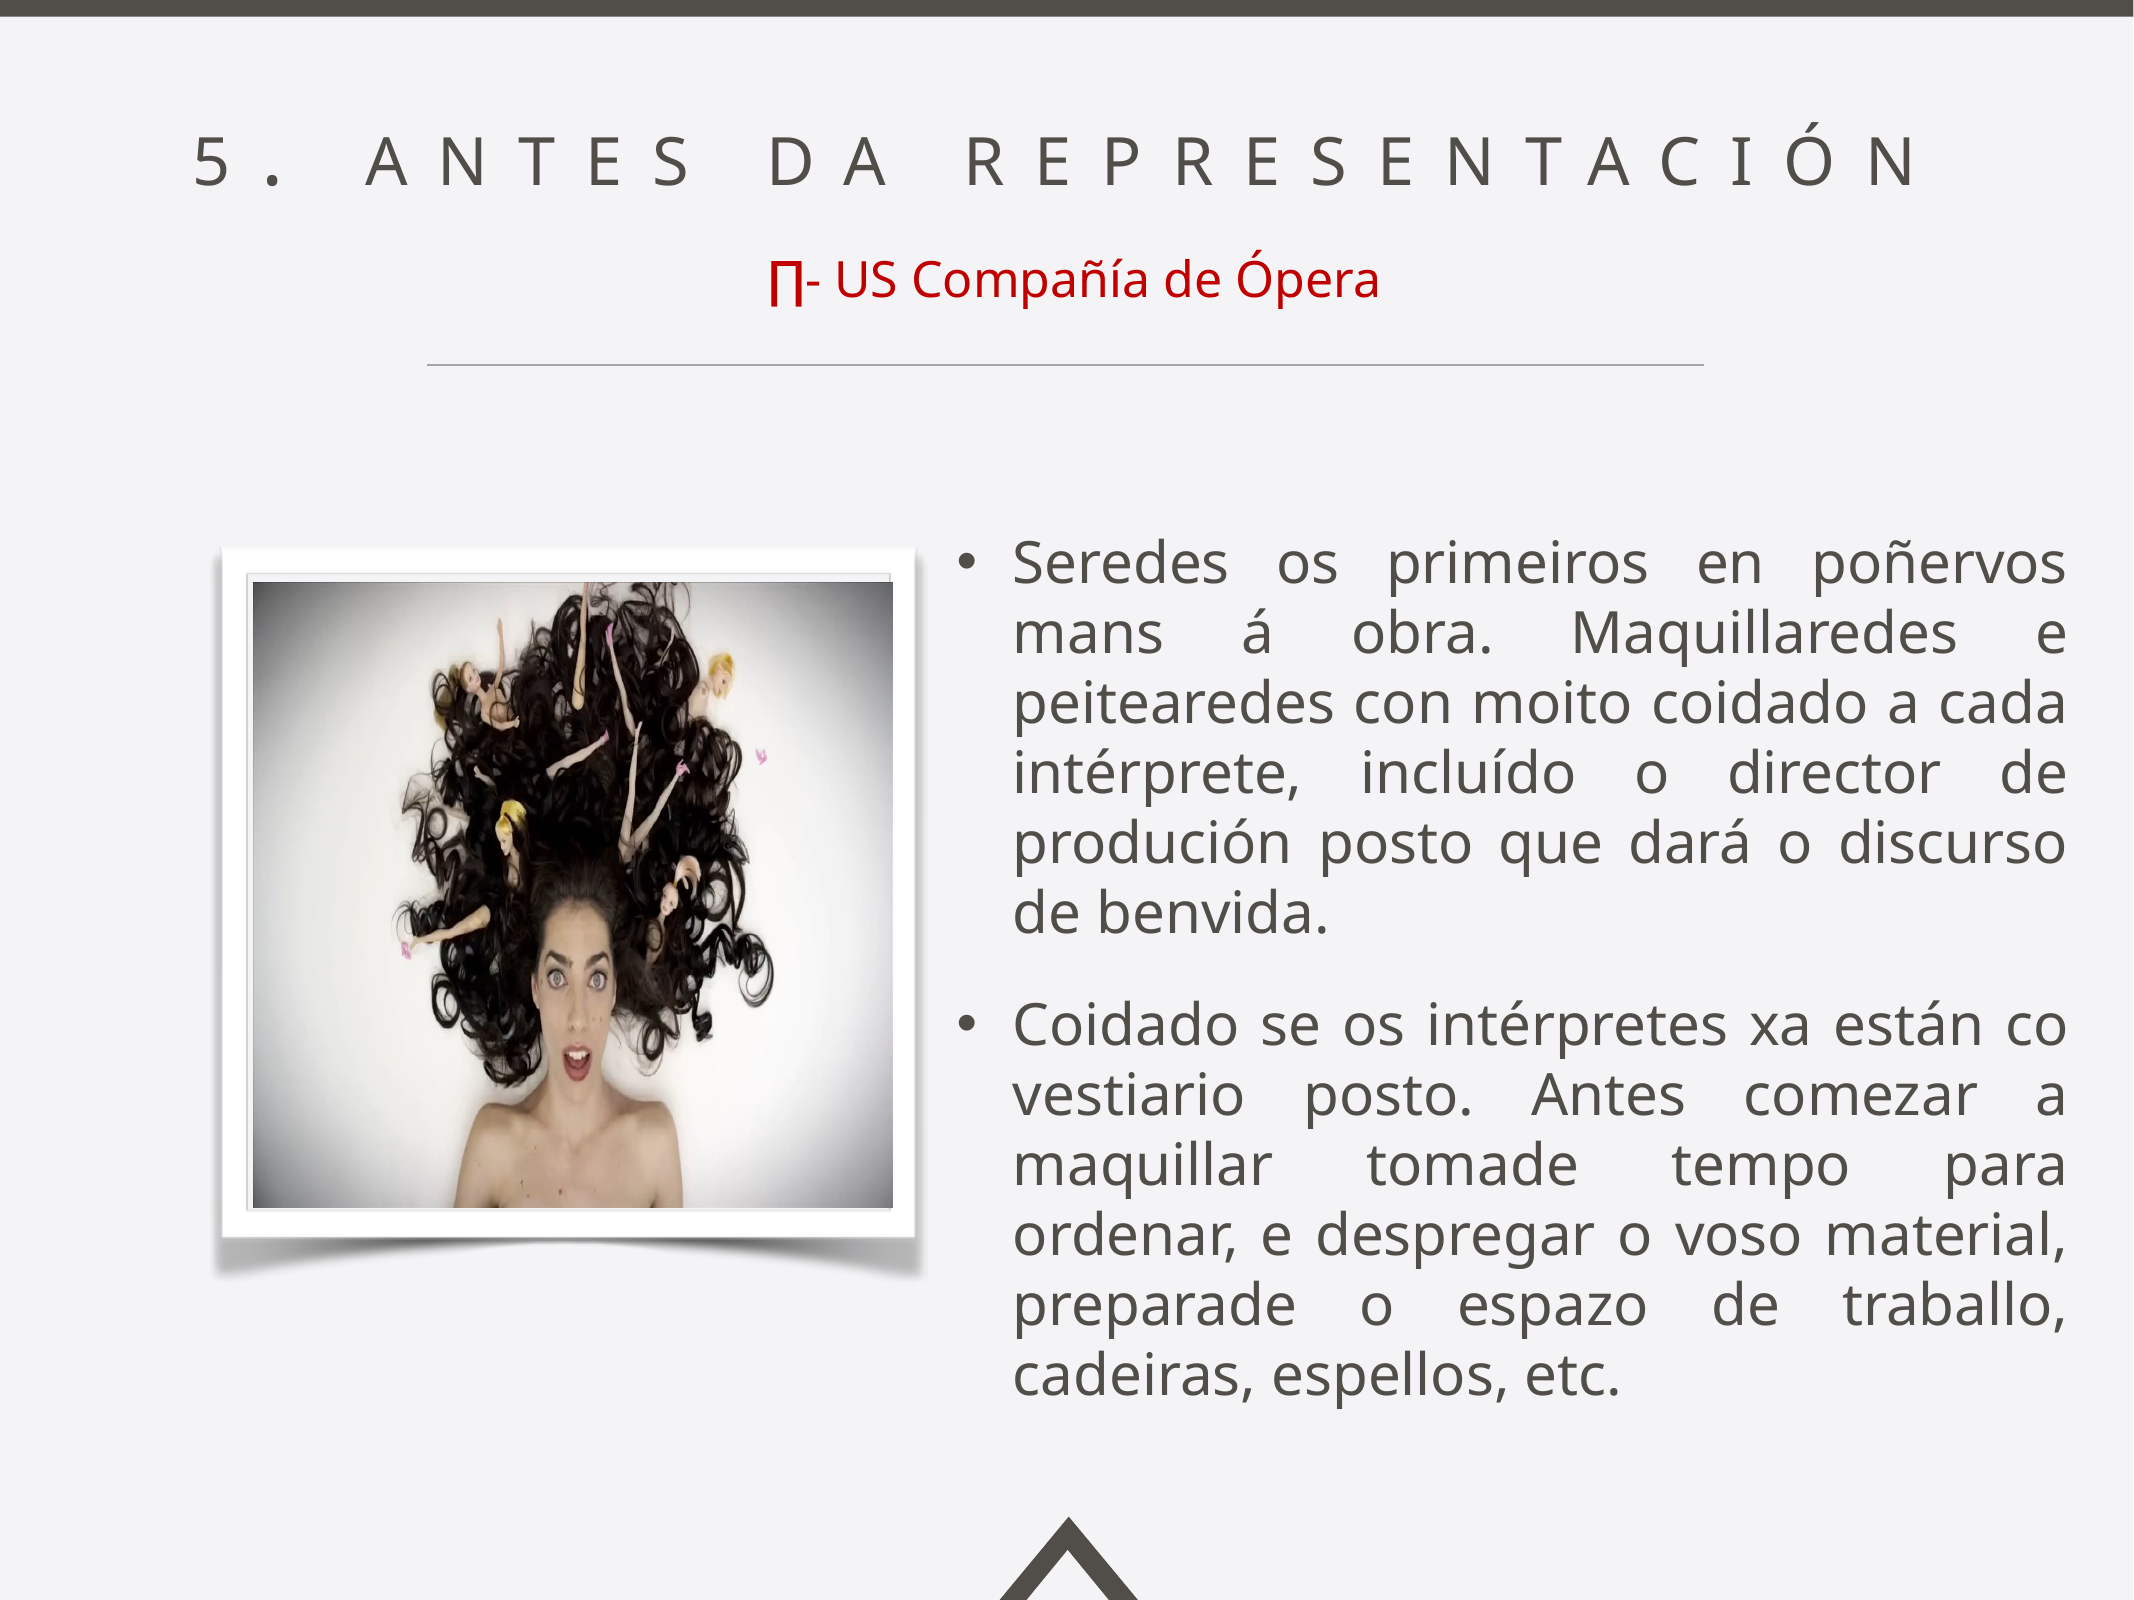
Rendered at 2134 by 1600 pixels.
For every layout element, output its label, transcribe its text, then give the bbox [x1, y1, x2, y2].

list Seredes os primeiros en poñervos mans á obra. Maquillaredes e peitearedes con moito coidado a cada intérprete, incluído o director de produción posto que dará o discurso de benvida. Coidado se os intérpretes xa están co vestiario posto. Antes comezar a maquillar tomade tempo para ordenar, e despregar o voso material, preparade o espazo de traballo, cadeiras, espellos, etc. [956, 524, 2069, 1376]
title 5. antes da representación [42, 79, 2069, 203]
picture [210, 547, 928, 1286]
list ∏- US Compañía de Ópera [434, 247, 1715, 316]
